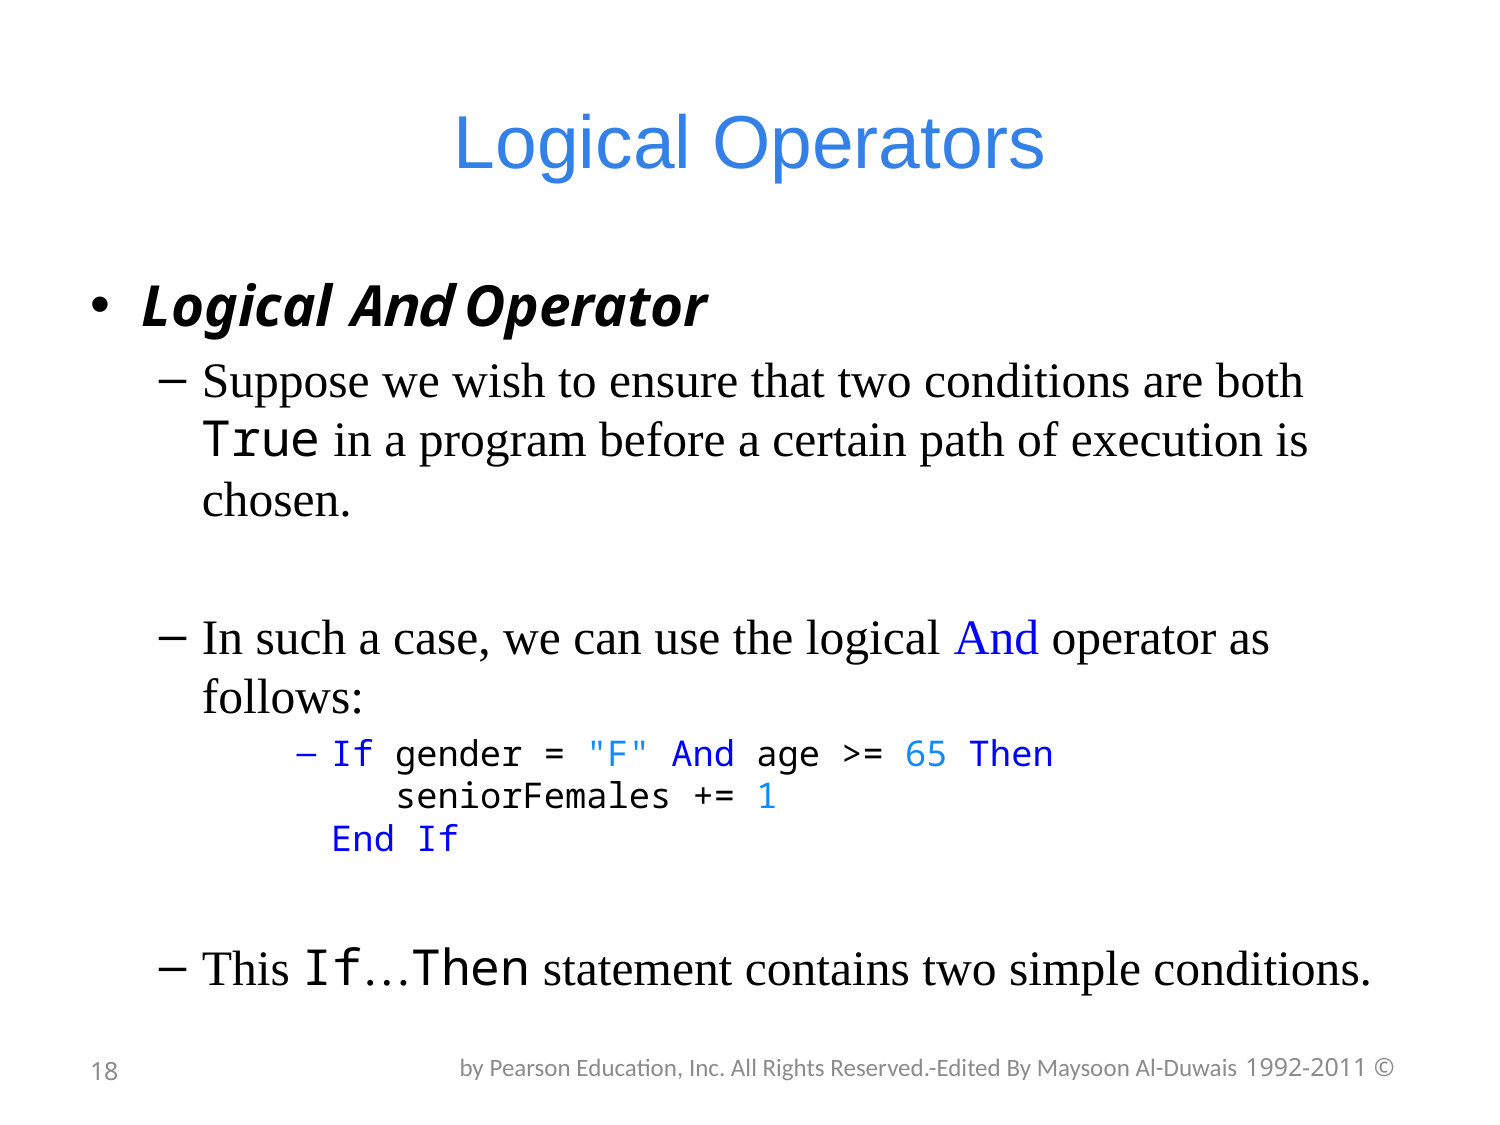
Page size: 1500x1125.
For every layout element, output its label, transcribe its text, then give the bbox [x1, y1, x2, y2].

footer © 1992-2011 by Pearson Education, Inc. All Rights Reserved.-Edited By Maysoon Al-Duwais [431, 1046, 1424, 1087]
slide_number 18 [75, 1042, 425, 1103]
title Logical Operators [75, 45, 1425, 233]
list Logical And Operator Suppose we wish to ensure that two conditions are both True in a program before a certain path of execution is chosen. In such a case, we can use the logical And operator as follows: If gender = "F" And age >= 65 Then seniorFemales += 1 End If This If…Then statement contains two simple conditions. [75, 262, 1425, 1005]
